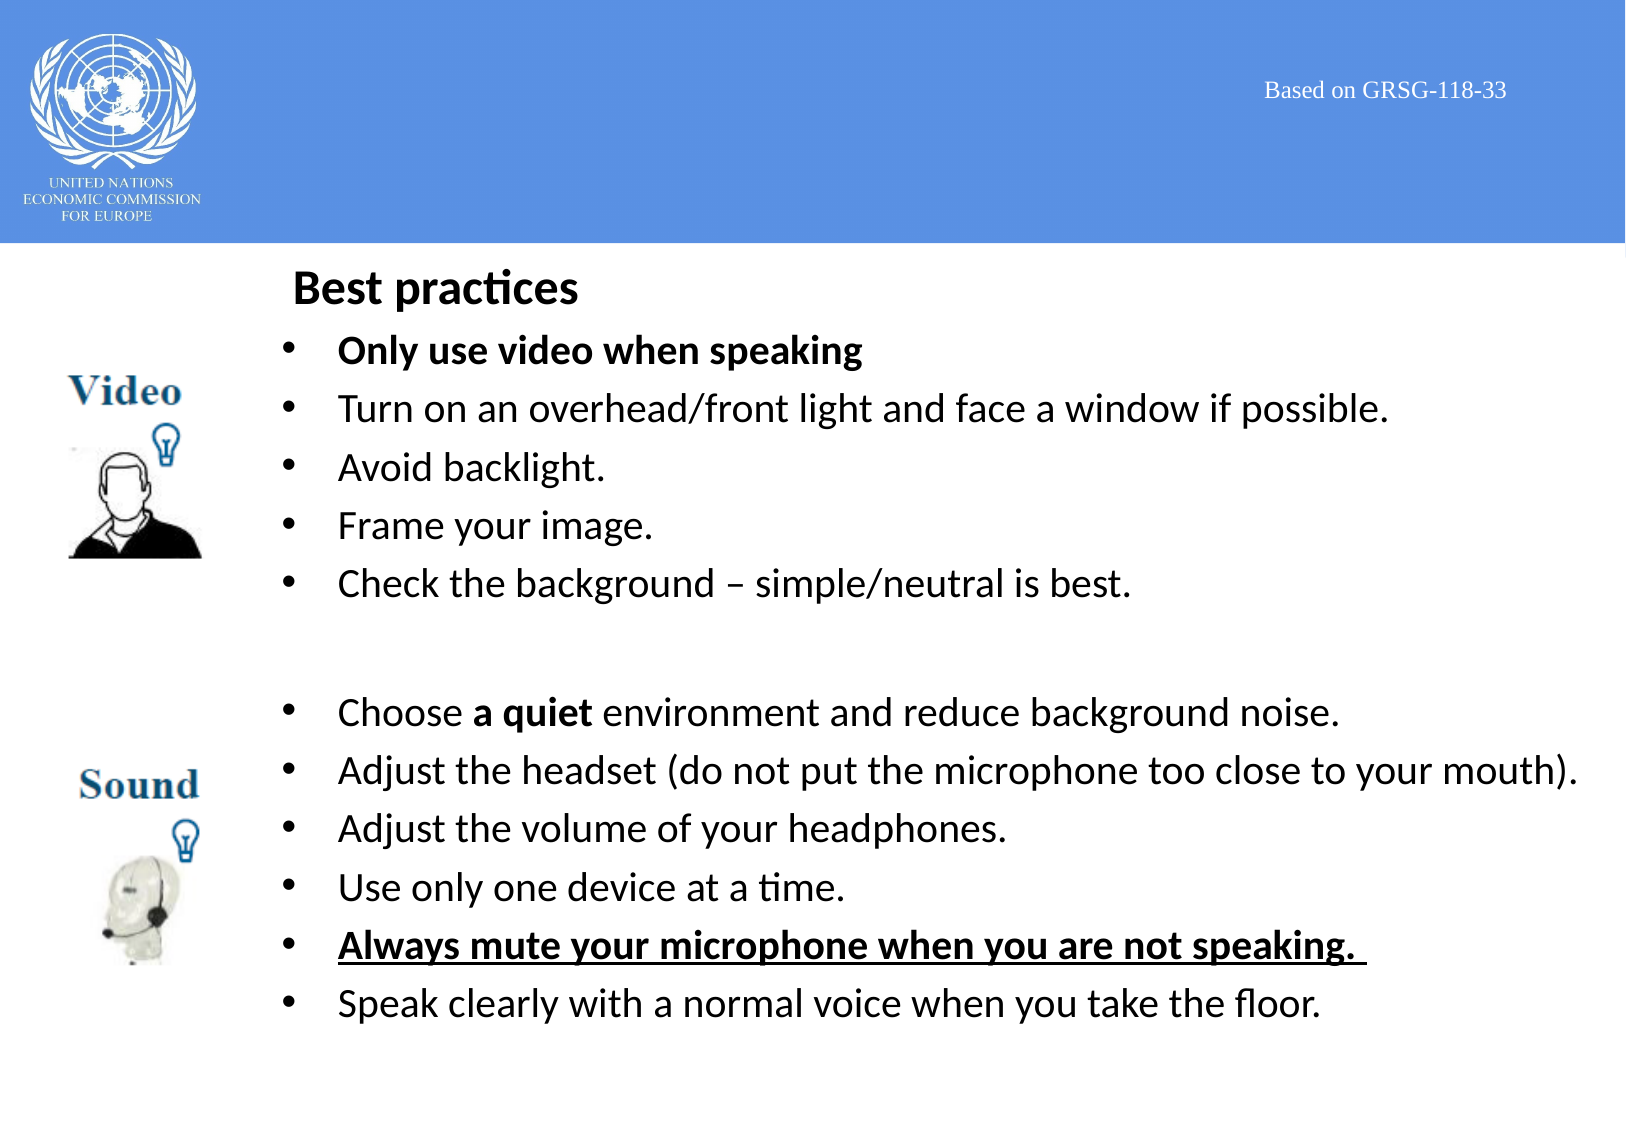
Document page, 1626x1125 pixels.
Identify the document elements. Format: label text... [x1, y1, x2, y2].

picture [36, 361, 232, 589]
picture [49, 763, 220, 984]
picture [0, 0, 1626, 1125]
text_box Based on GRSG-118-33 [1249, 66, 1625, 112]
list Best practices Only use video when speaking Turn on an overhead/front light and face a window if possible. Avoid backlight. Frame your image. Check the background – simple/neutral is best. Choose a quiet environment and reduce background noise. Adjust the headset (do not put the microphone too close to your mouth). Adjust the volume of your headphones. Use only one device at a time. Always mute your microphone when you are not speaking. Speak clearly with a normal voice when you take the floor. [266, 246, 1625, 1121]
